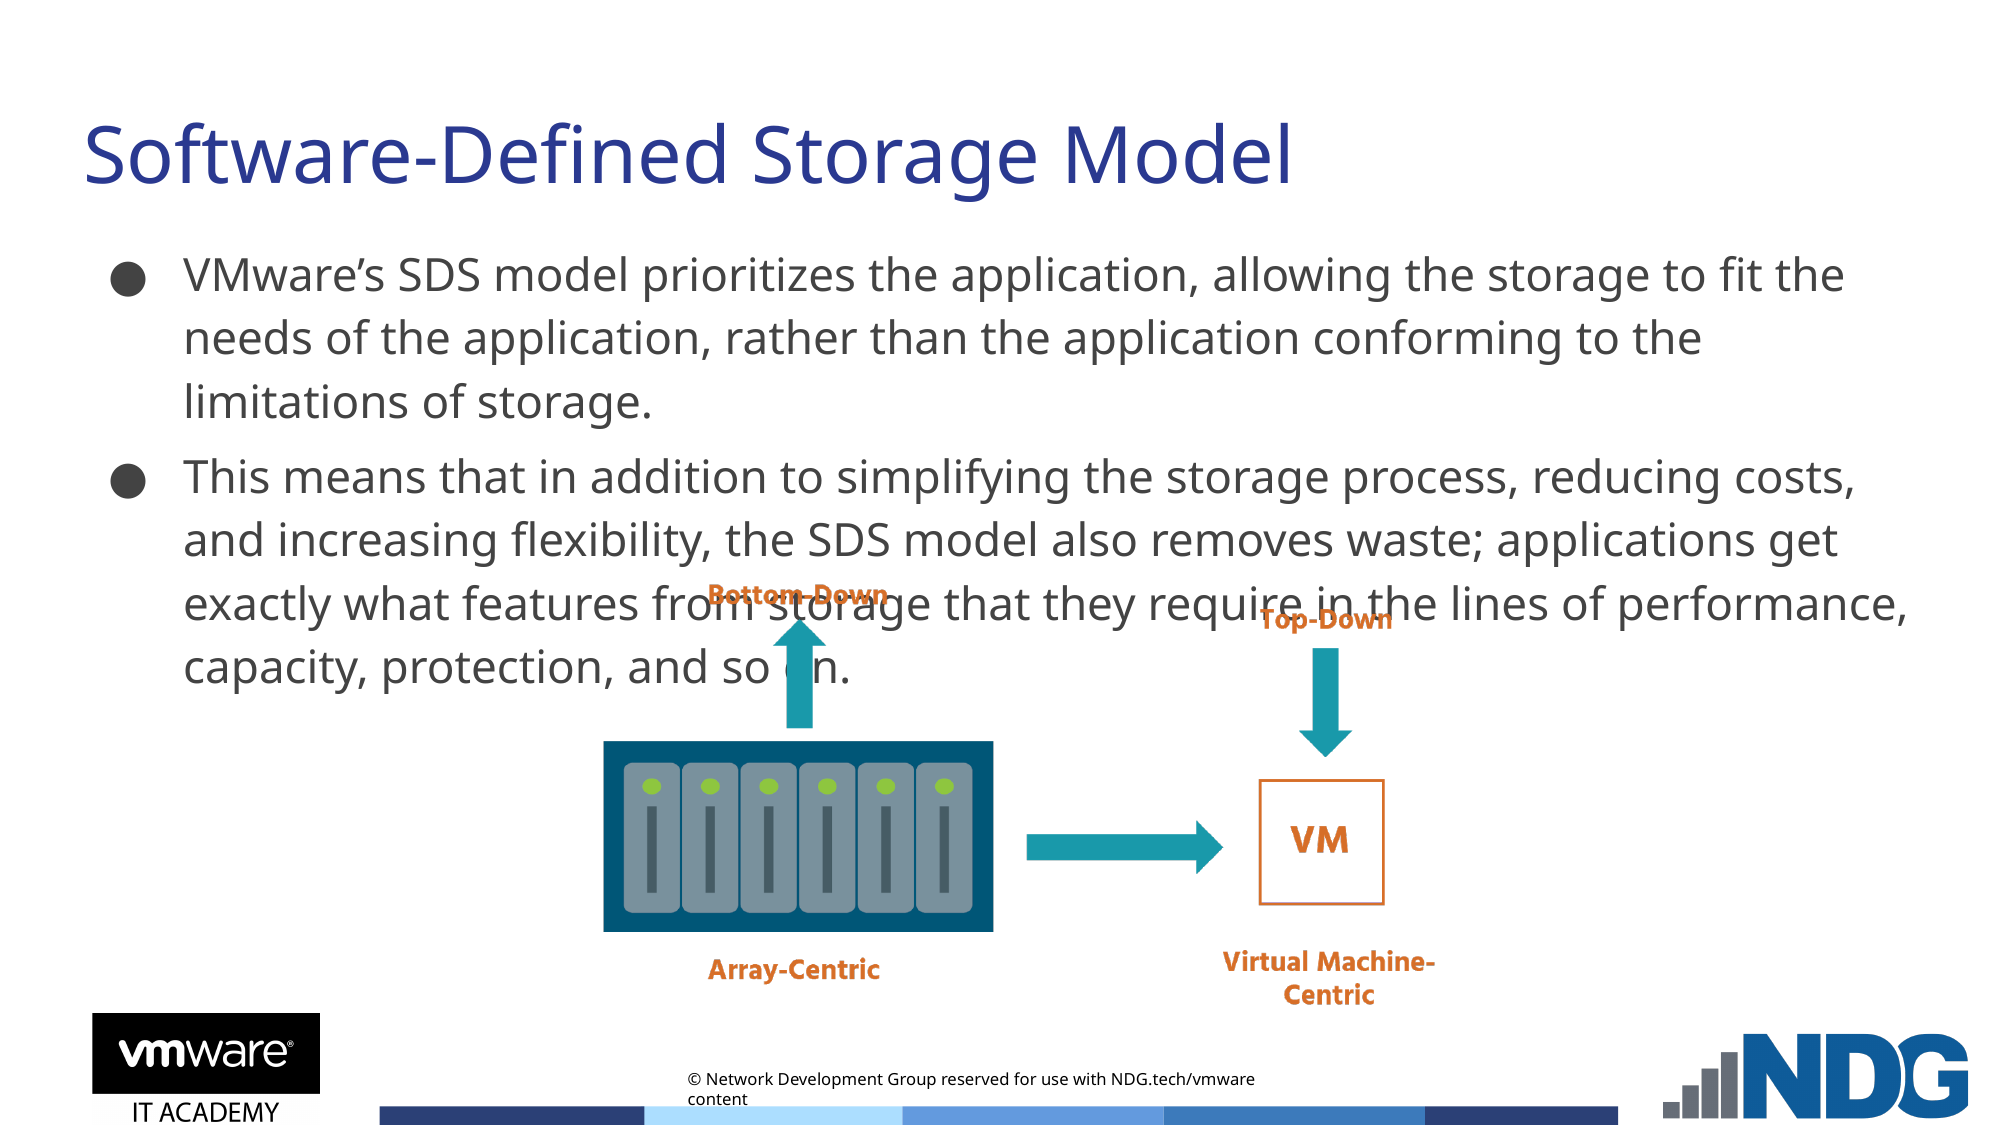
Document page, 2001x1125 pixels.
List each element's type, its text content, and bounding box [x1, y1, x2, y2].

title Software-Defined Storage Model [68, 89, 1932, 222]
picture [569, 563, 1514, 1036]
list VMware’s SDS model prioritizes the application, allowing the storage to fit the needs of the application, rather than the application conforming to the limitations of storage. This means that in addition to simplifying the storage process, reducing costs, and increasing flexibility, the SDS model also removes waste; applications get exactly what features from storage that they require in the lines of performance, capacity, protection, and so on. [68, 222, 1932, 953]
picture [1648, 1026, 1984, 1125]
picture [92, 1013, 320, 1125]
